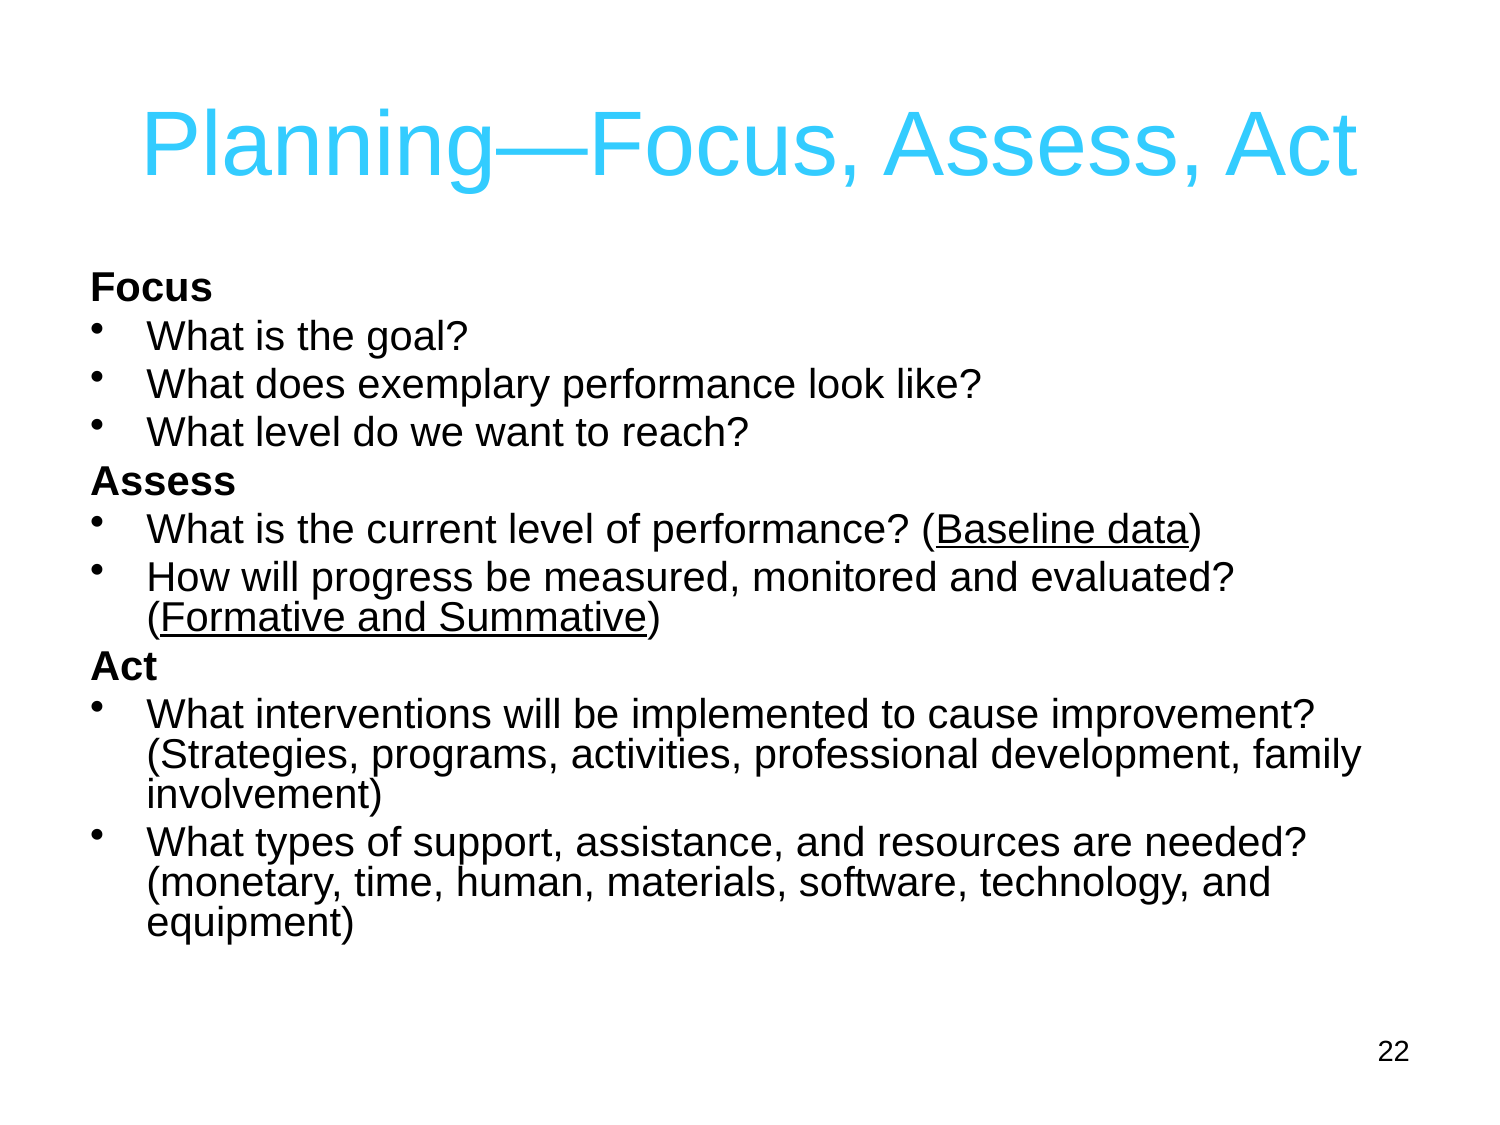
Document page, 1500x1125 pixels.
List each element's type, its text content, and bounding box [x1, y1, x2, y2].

list Focus What is the goal? What does exemplary performance look like? What level do we want to reach? Assess What is the current level of performance? (Baseline data) How will progress be measured, monitored and evaluated? (Formative and Summative) Act What interventions will be implemented to cause improvement? (Strategies, programs, activities, professional development, family involvement) What types of support, assistance, and resources are needed? (monetary, time, human, materials, software, technology, and equipment) [74, 262, 1426, 1006]
slide_number 22 [1074, 1024, 1426, 1103]
title Planning—Focus, Assess, Act [74, 44, 1426, 233]
